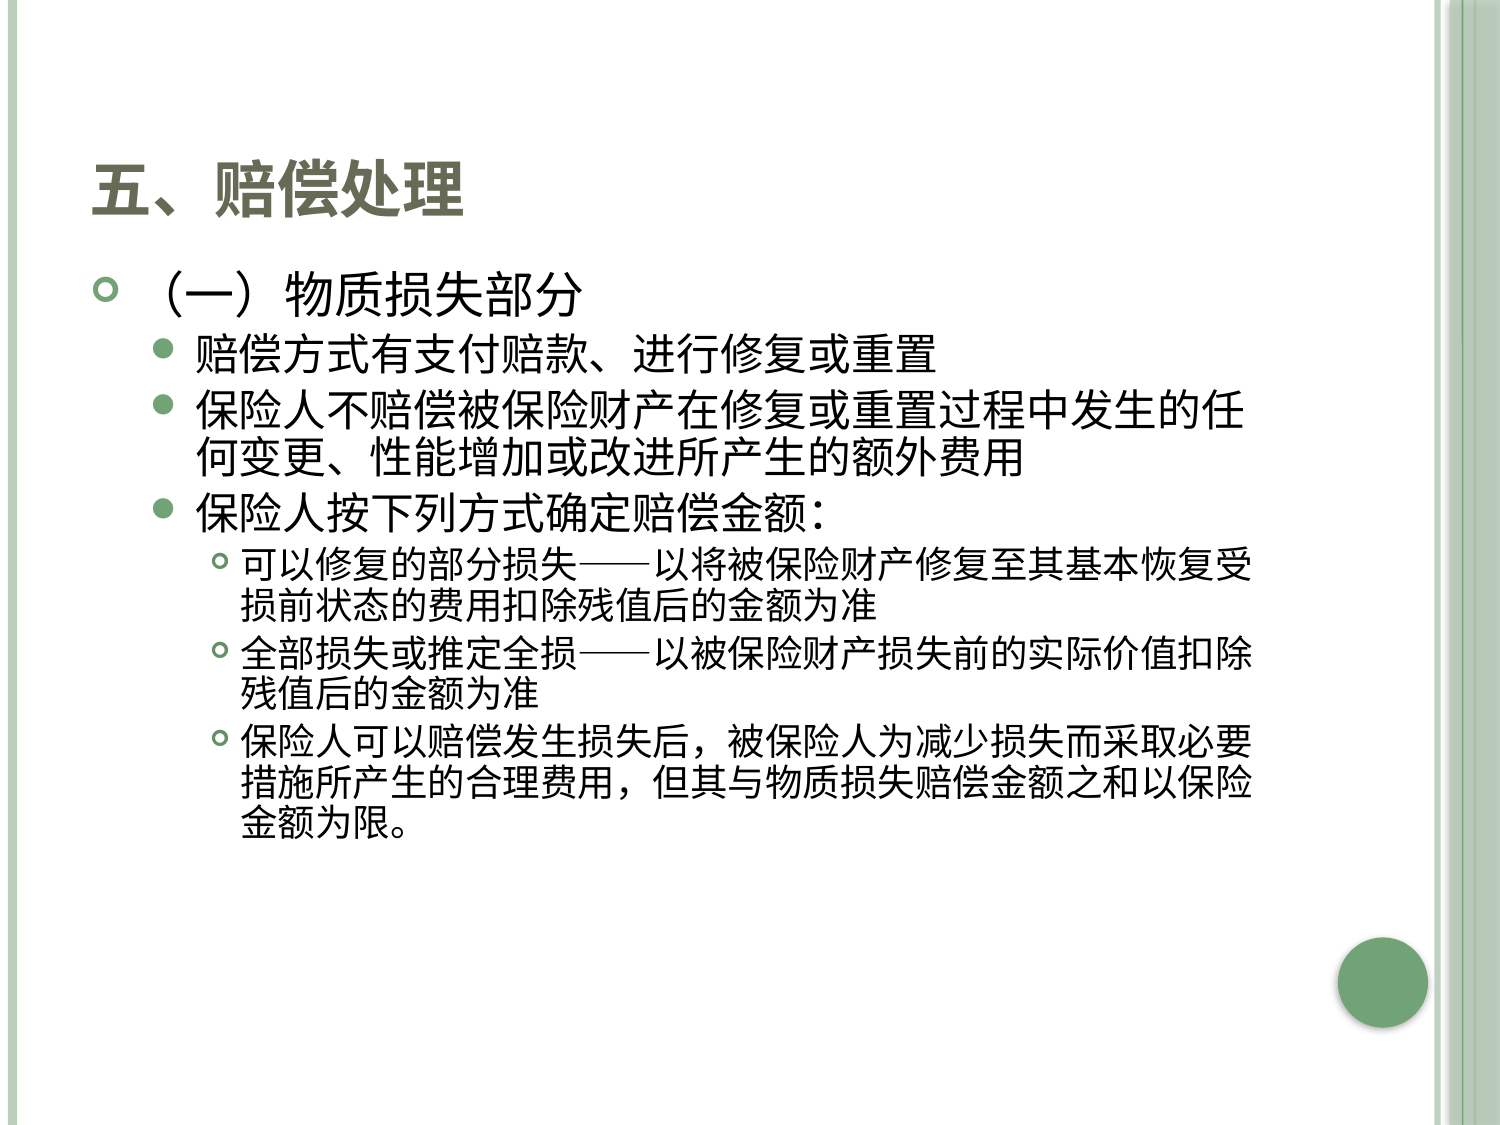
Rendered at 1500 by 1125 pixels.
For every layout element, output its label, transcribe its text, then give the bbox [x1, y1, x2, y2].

title 五、赔偿处理 [75, 45, 1300, 233]
list （一）物质损失部分 赔偿方式有支付赔款、进行修复或重置 保险人不赔偿被保险财产在修复或重置过程中发生的任何变更、性能增加或改进所产生的额外费用 保险人按下列方式确定赔偿金额： 可以修复的部分损失——以将被保险财产修复至其基本恢复受损前状态的费用扣除残值后的金额为准 全部损失或推定全损——以被保险财产损失前的实际价值扣除残值后的金额为准 保险人可以赔偿发生损失后，被保险人为减少损失而采取必要措施所产生的合理费用，但其与物质损失赔偿金额之和以保险金额为限。 [74, 262, 1301, 1063]
